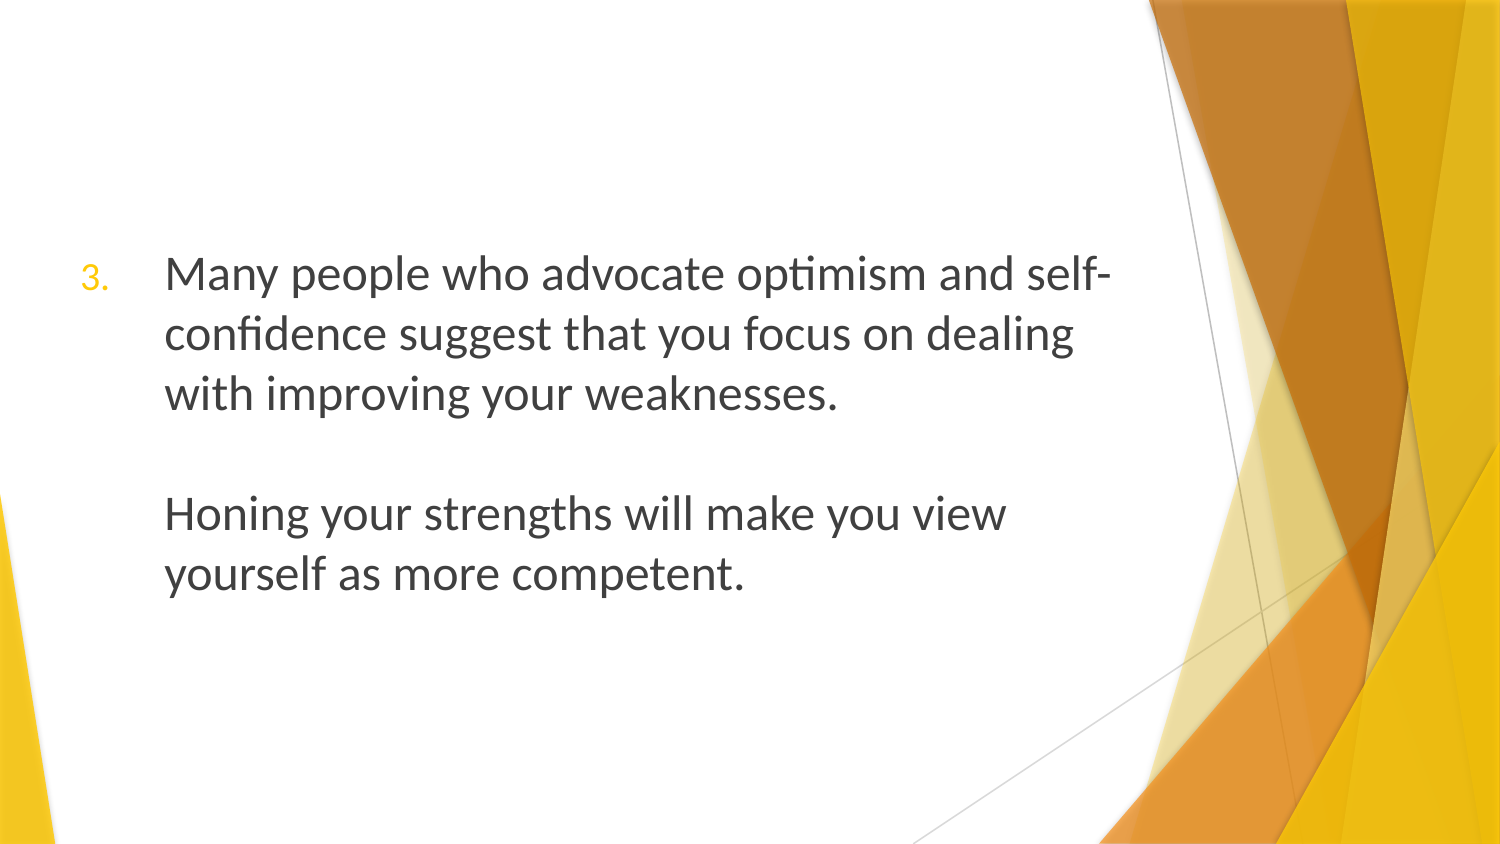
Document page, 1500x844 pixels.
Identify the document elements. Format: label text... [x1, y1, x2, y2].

list Many people who advocate optimism and self-confidence suggest that you focus on dealing with improving your weaknesses. Honing your strengths will make you view yourself as more competent. [64, 232, 1188, 623]
